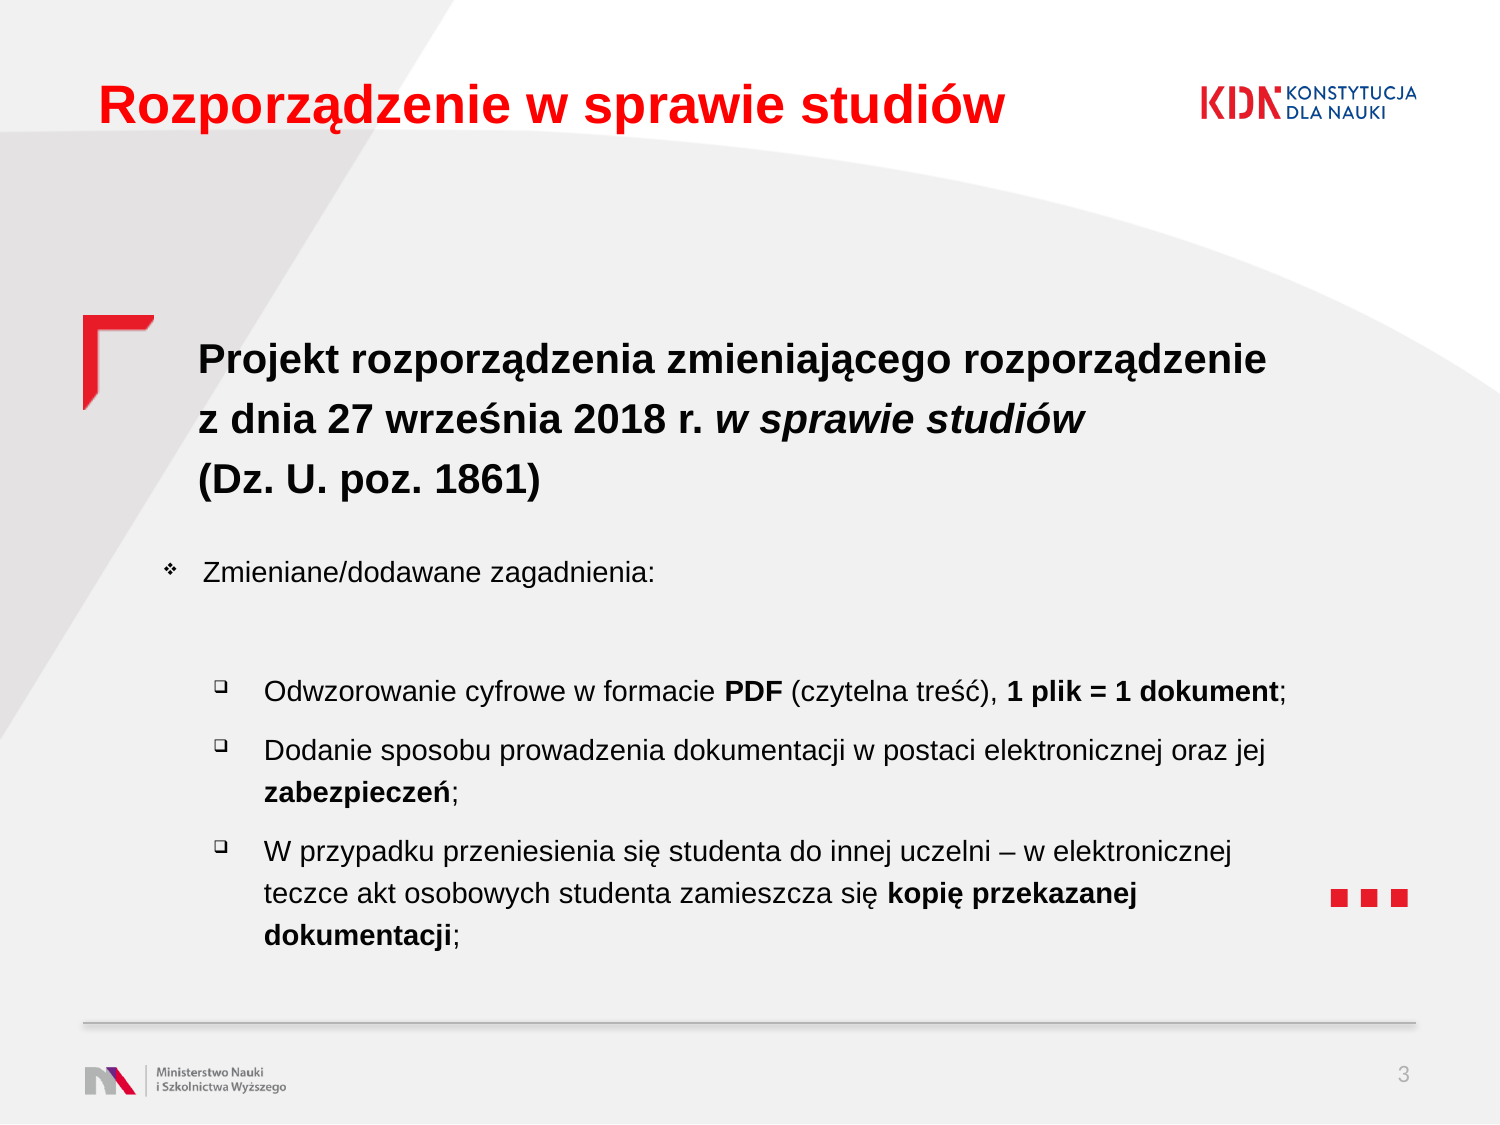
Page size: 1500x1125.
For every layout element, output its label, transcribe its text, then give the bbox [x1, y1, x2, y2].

picture [0, 0, 1500, 1125]
title Rozporządzenie w sprawie studiów [83, 74, 1170, 143]
list Projekt rozporządzenia zmieniającego rozporządzenie z dnia 27 września 2018 r. w sprawie studiów (Dz. U. poz. 1861) [183, 314, 1289, 396]
list Zmieniane/dodawane zagadnienia: Odwzorowanie cyfrowe w formacie PDF (czytelna treść), 1 plik = 1 dokument; Dodanie sposobu prowadzenia dokumentacji w postaci elektronicznej oraz jej zabezpieczeń; W przypadku przeniesienia się studenta do innej uczelni – w elektronicznej teczce akt osobowych studenta zamieszcza się kopię przekazanej dokumentacji; [147, 538, 1317, 976]
slide_number 3 [1074, 1042, 1425, 1103]
